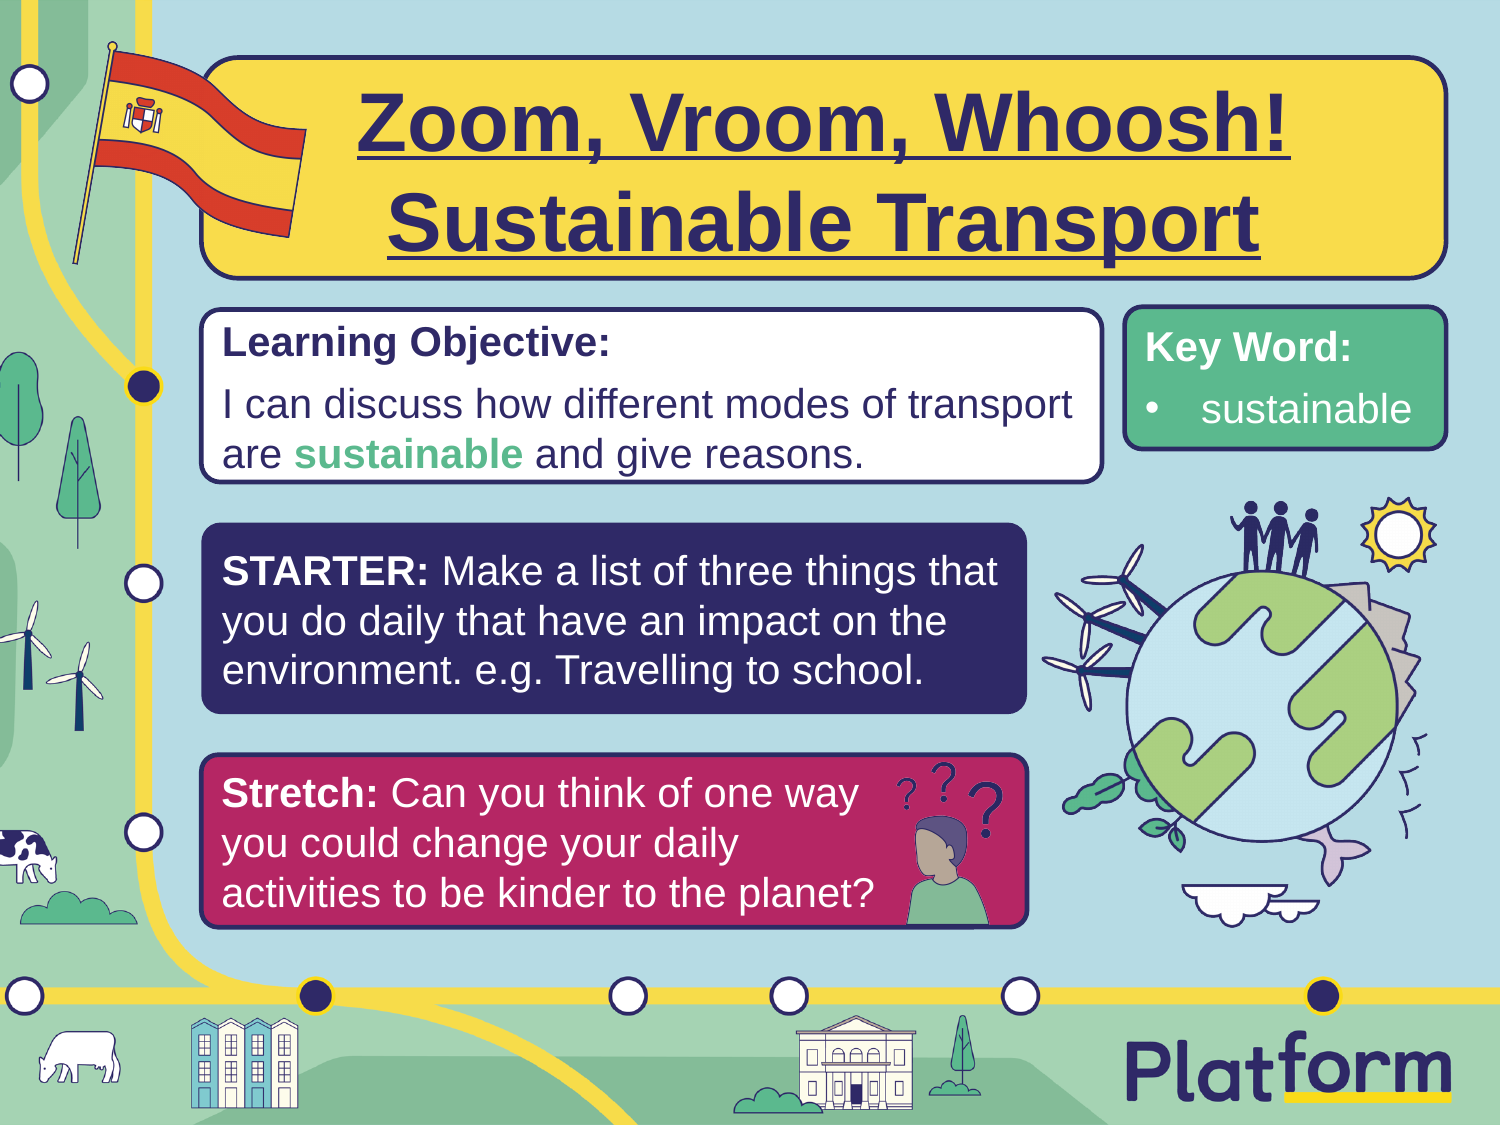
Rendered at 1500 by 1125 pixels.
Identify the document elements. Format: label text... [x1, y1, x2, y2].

text_box Zoom, Vroom, Whoosh! Sustainable Transport [219, 57, 1447, 279]
text_box Stretch: Can you think of one way you could change your daily activities to be kinder to the planet? [201, 754, 894, 928]
text_box Learning Objective: I can discuss how different modes of transport are sustainable and give reasons. [201, 309, 1103, 483]
text_box STARTER: Make a list of three things that you do daily that have an impact on the environment. e.g. Travelling to school. [201, 522, 1021, 715]
text_box Key Word: sustainable [1124, 306, 1447, 450]
picture [0, 0, 1500, 1125]
